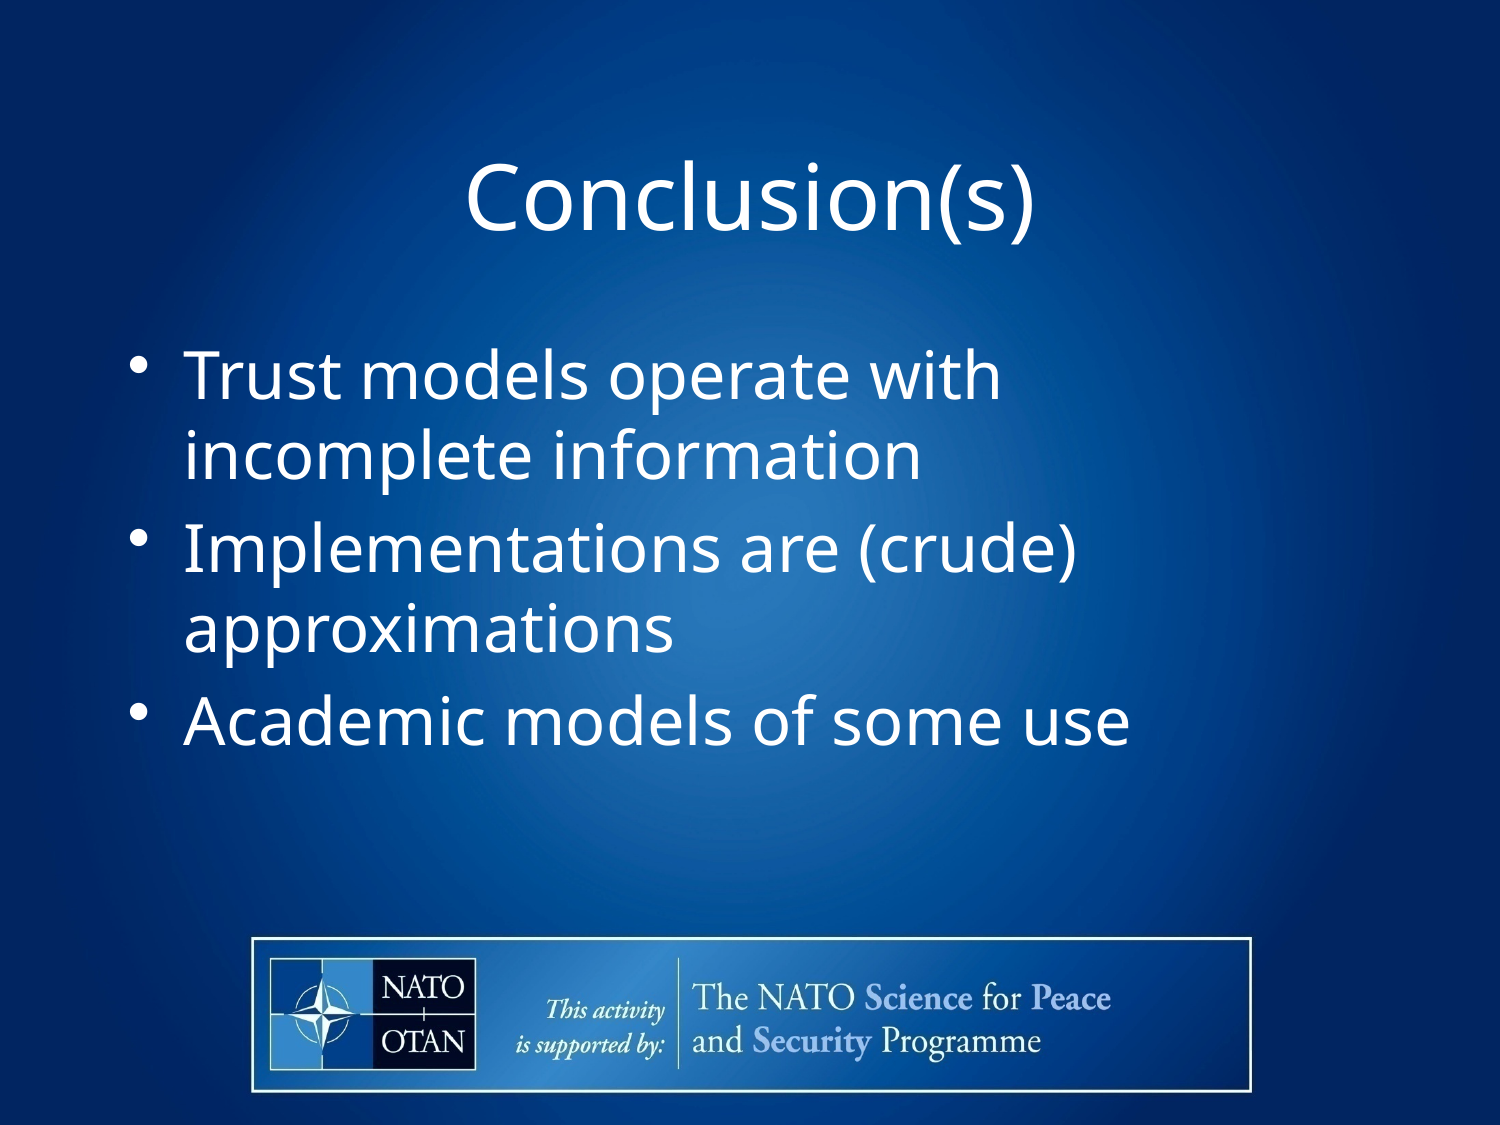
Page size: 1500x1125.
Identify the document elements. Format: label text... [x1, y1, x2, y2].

title Conclusion(s) [112, 99, 1388, 288]
list Trust models operate with incomplete information Implementations are (crude) approximations Academic models of some use [112, 324, 1388, 913]
picture [0, 0, 1500, 1125]
